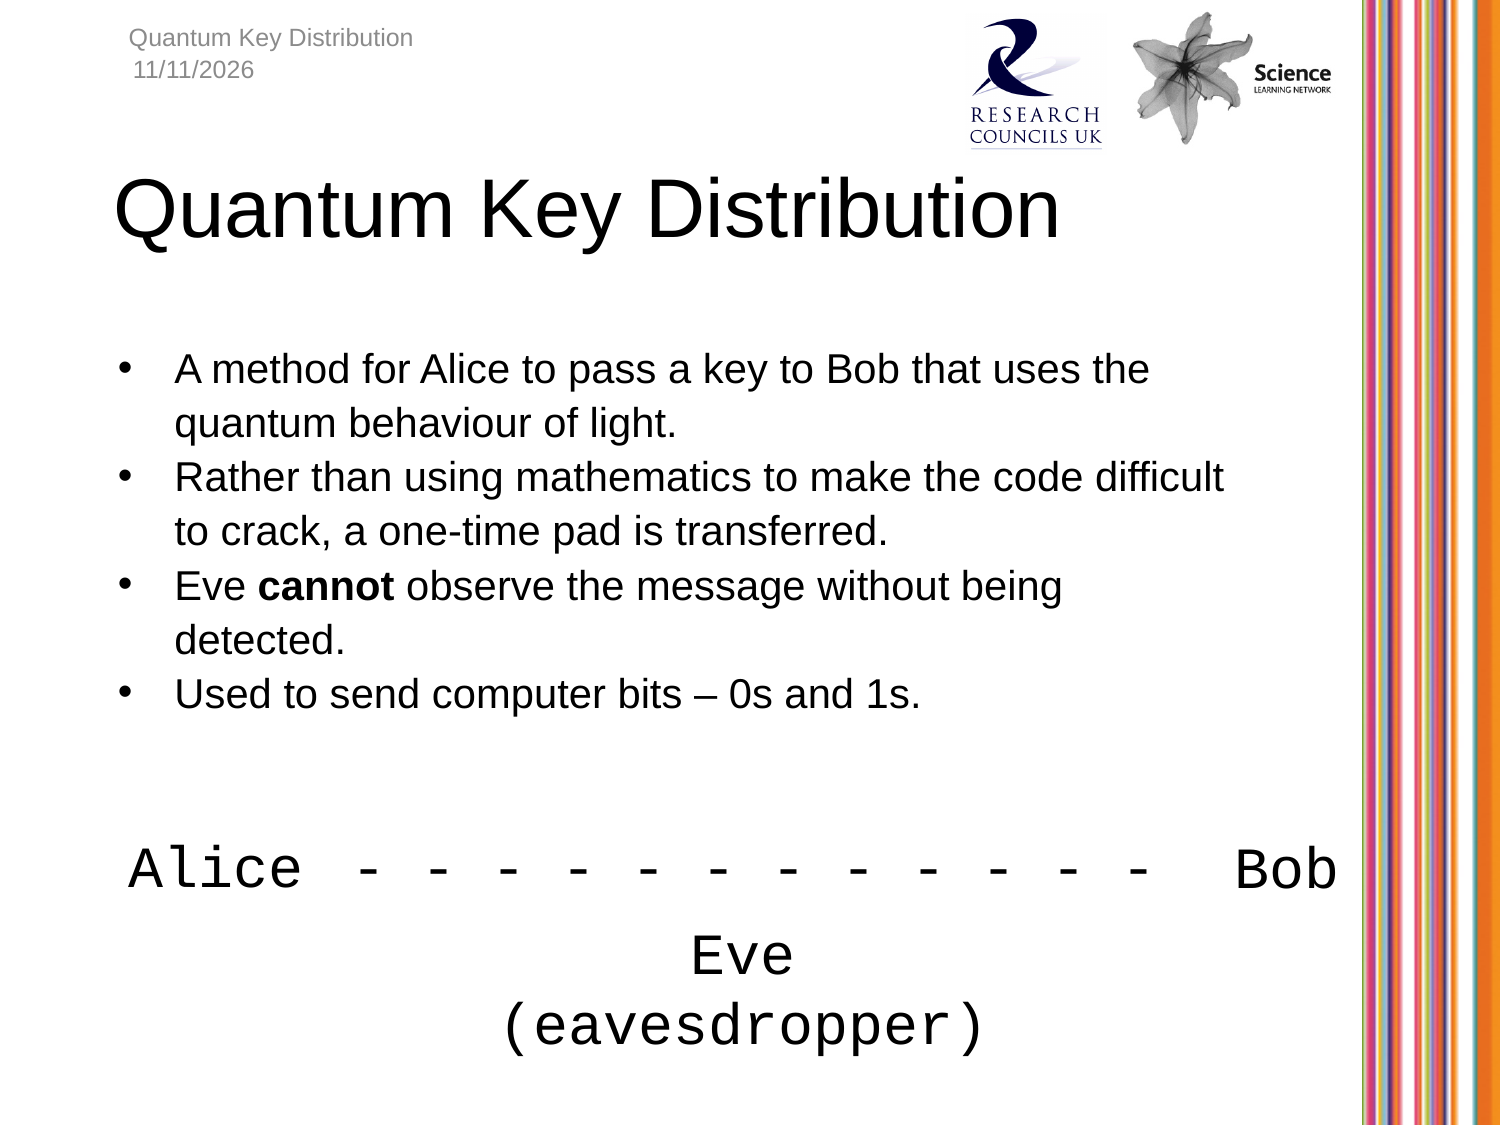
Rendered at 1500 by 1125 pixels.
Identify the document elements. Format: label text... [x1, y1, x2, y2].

list A method for Alice to pass a key to Bob that uses the quantum behaviour of light. Rather than using mathematics to make the code difficult to crack, a one-time pad is transferred. Eve cannot observe the message without being detected. Used to send computer bits – 0s and 1s. [117, 337, 1246, 925]
text_box Eve (eavesdropper) [465, 908, 1022, 1064]
picture [965, 13, 1107, 154]
picture [1122, 0, 1341, 155]
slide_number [117, 67, 456, 99]
footer Quantum Key Distribution [113, 6, 621, 67]
text_box Alice [113, 821, 336, 907]
title Quantum Key Distribution [113, 154, 1242, 306]
text_box Bob [1219, 823, 1372, 908]
text_box - - - - - - - - - - - - [336, 821, 1191, 907]
picture [1362, 0, 1500, 1125]
